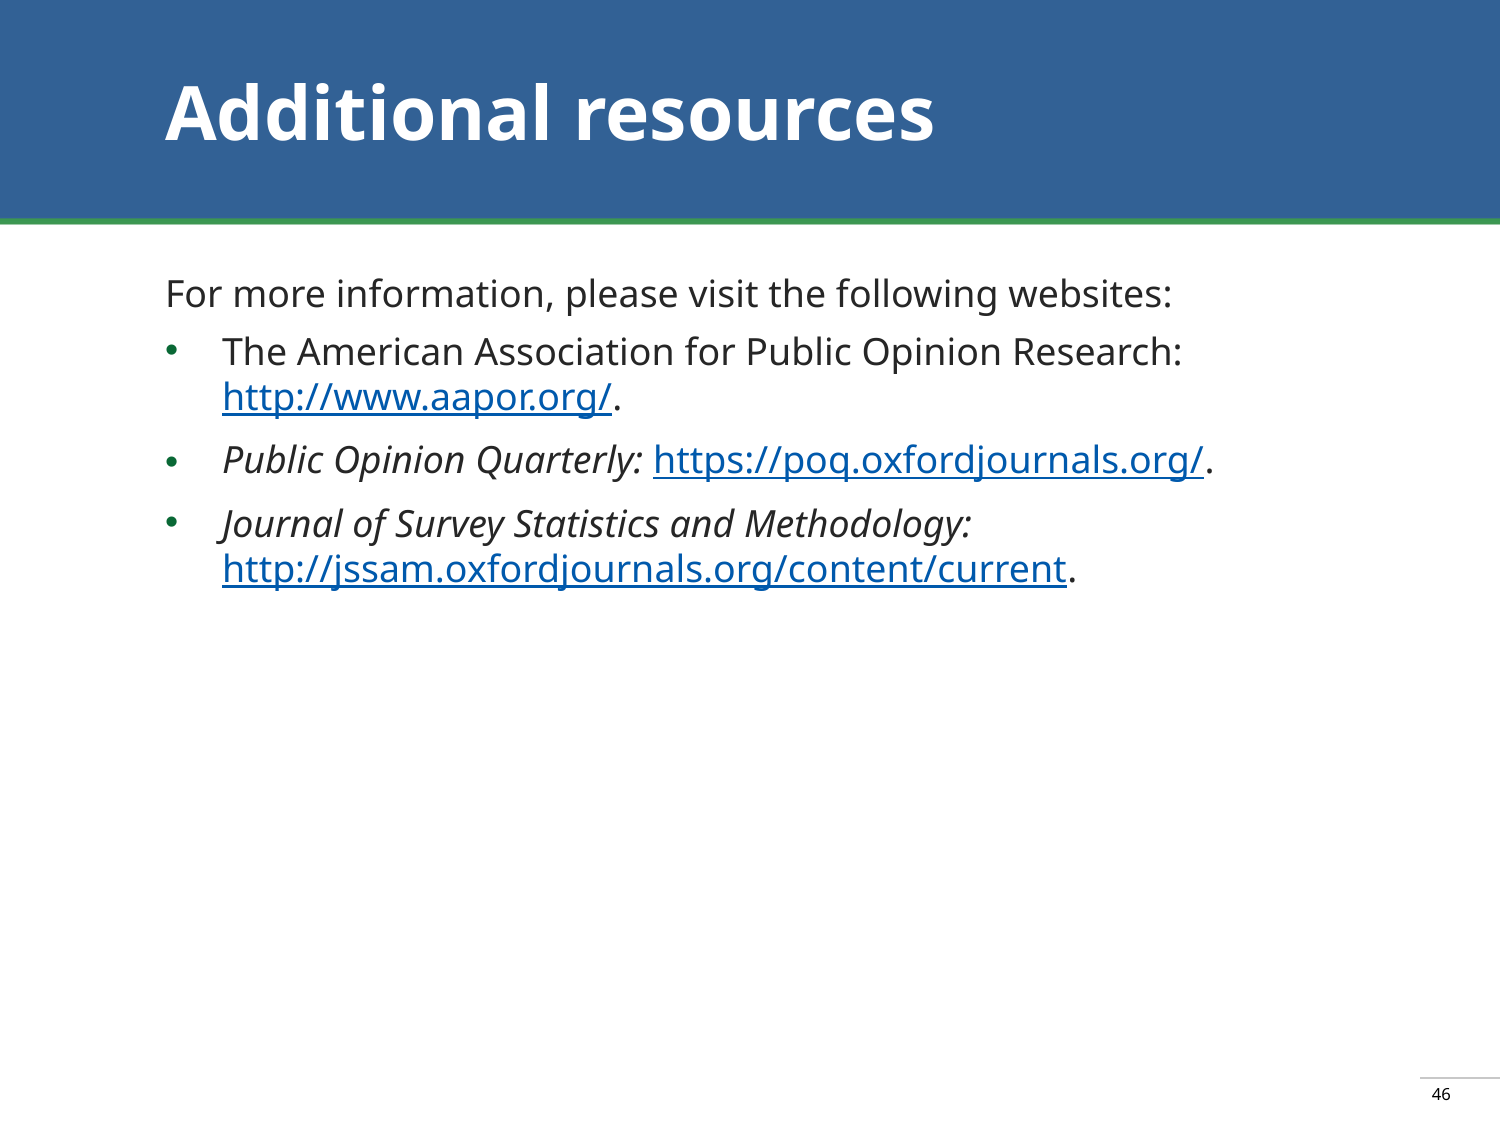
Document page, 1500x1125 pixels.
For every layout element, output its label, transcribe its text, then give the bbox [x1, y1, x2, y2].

slide_number 46 [1431, 1085, 1458, 1106]
list For more information, please visit the following websites: The American Association for Public Opinion Research: http://www.aapor.org/. Public Opinion Quarterly: https://poq.oxfordjournals.org/. Journal of Survey Statistics and Methodology: http://jssam.oxfordjournals.org/content/current. [150, 262, 1350, 1005]
title Additional resources [150, 0, 1350, 221]
picture [0, 0, 1500, 1125]
